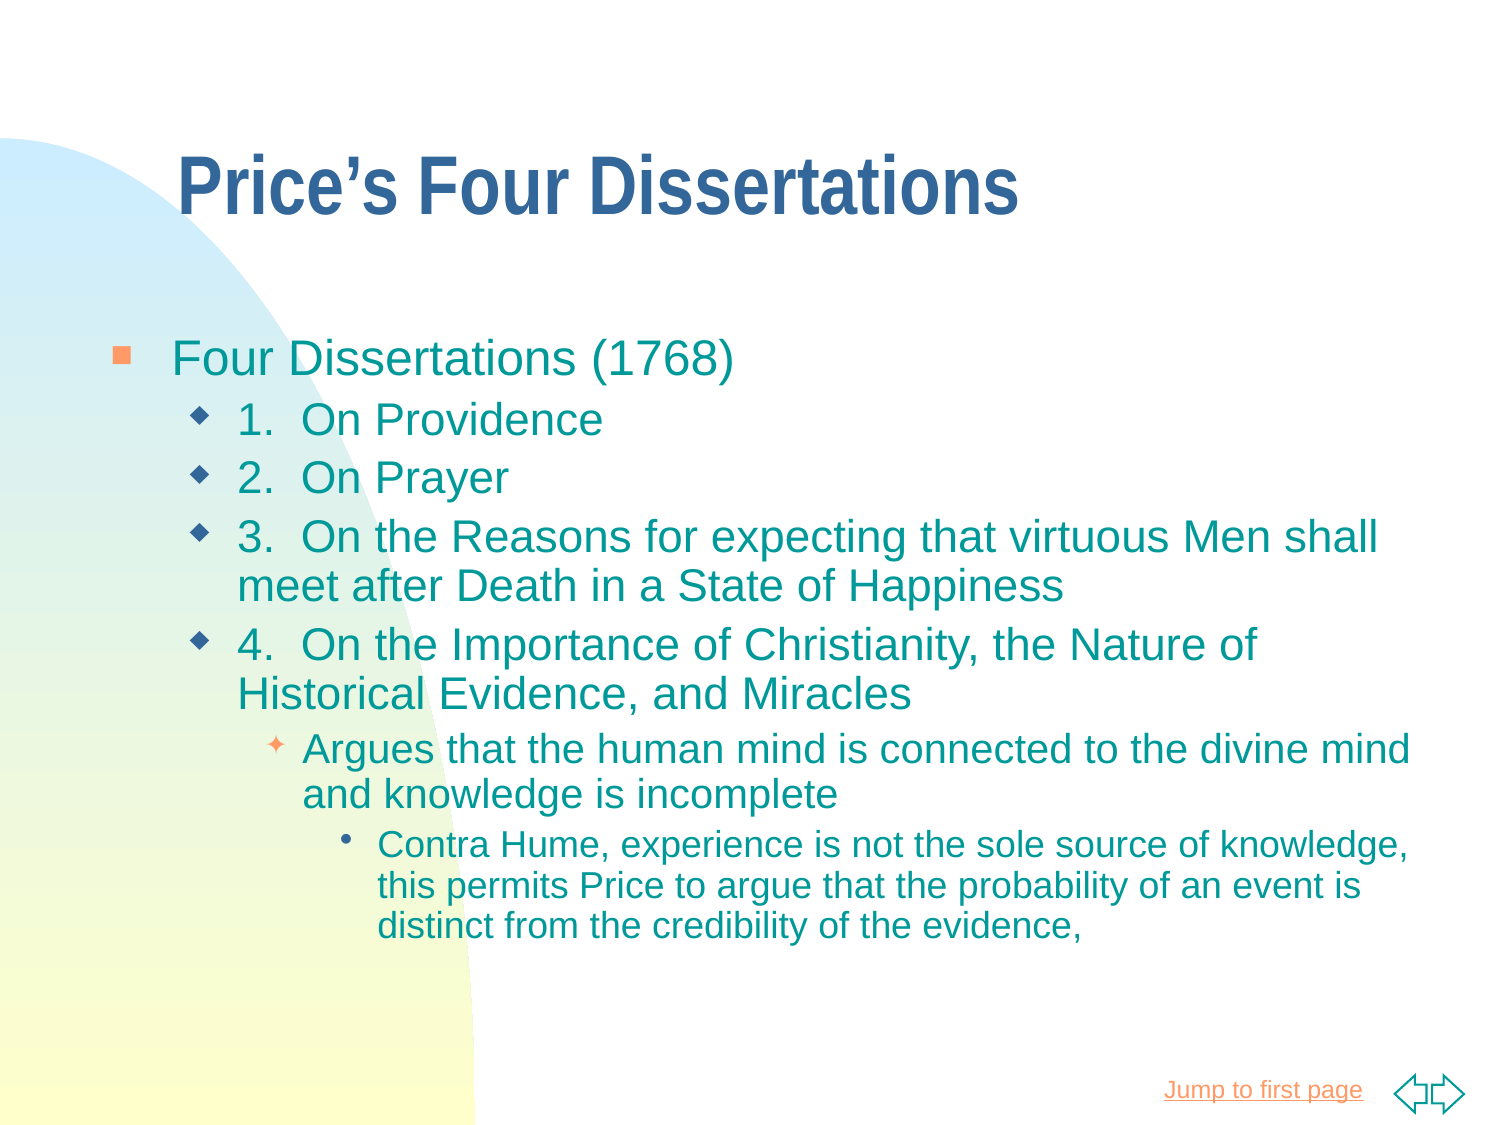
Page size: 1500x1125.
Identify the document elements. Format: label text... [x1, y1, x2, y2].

list Four Dissertations (1768) 1. On Providence 2. On Prayer 3. On the Reasons for expecting that virtuous Men shall meet after Death in a State of Happiness 4. On the Importance of Christianity, the Nature of Historical Evidence, and Miracles Argues that the human mind is connected to the divine mind and knowledge is incomplete Contra Hume, experience is not the sole source of knowledge, this permits Price to argue that the probability of an event is distinct from the credibility of the evidence, [99, 324, 1463, 1001]
title Price’s Four Dissertations [162, 99, 1463, 288]
